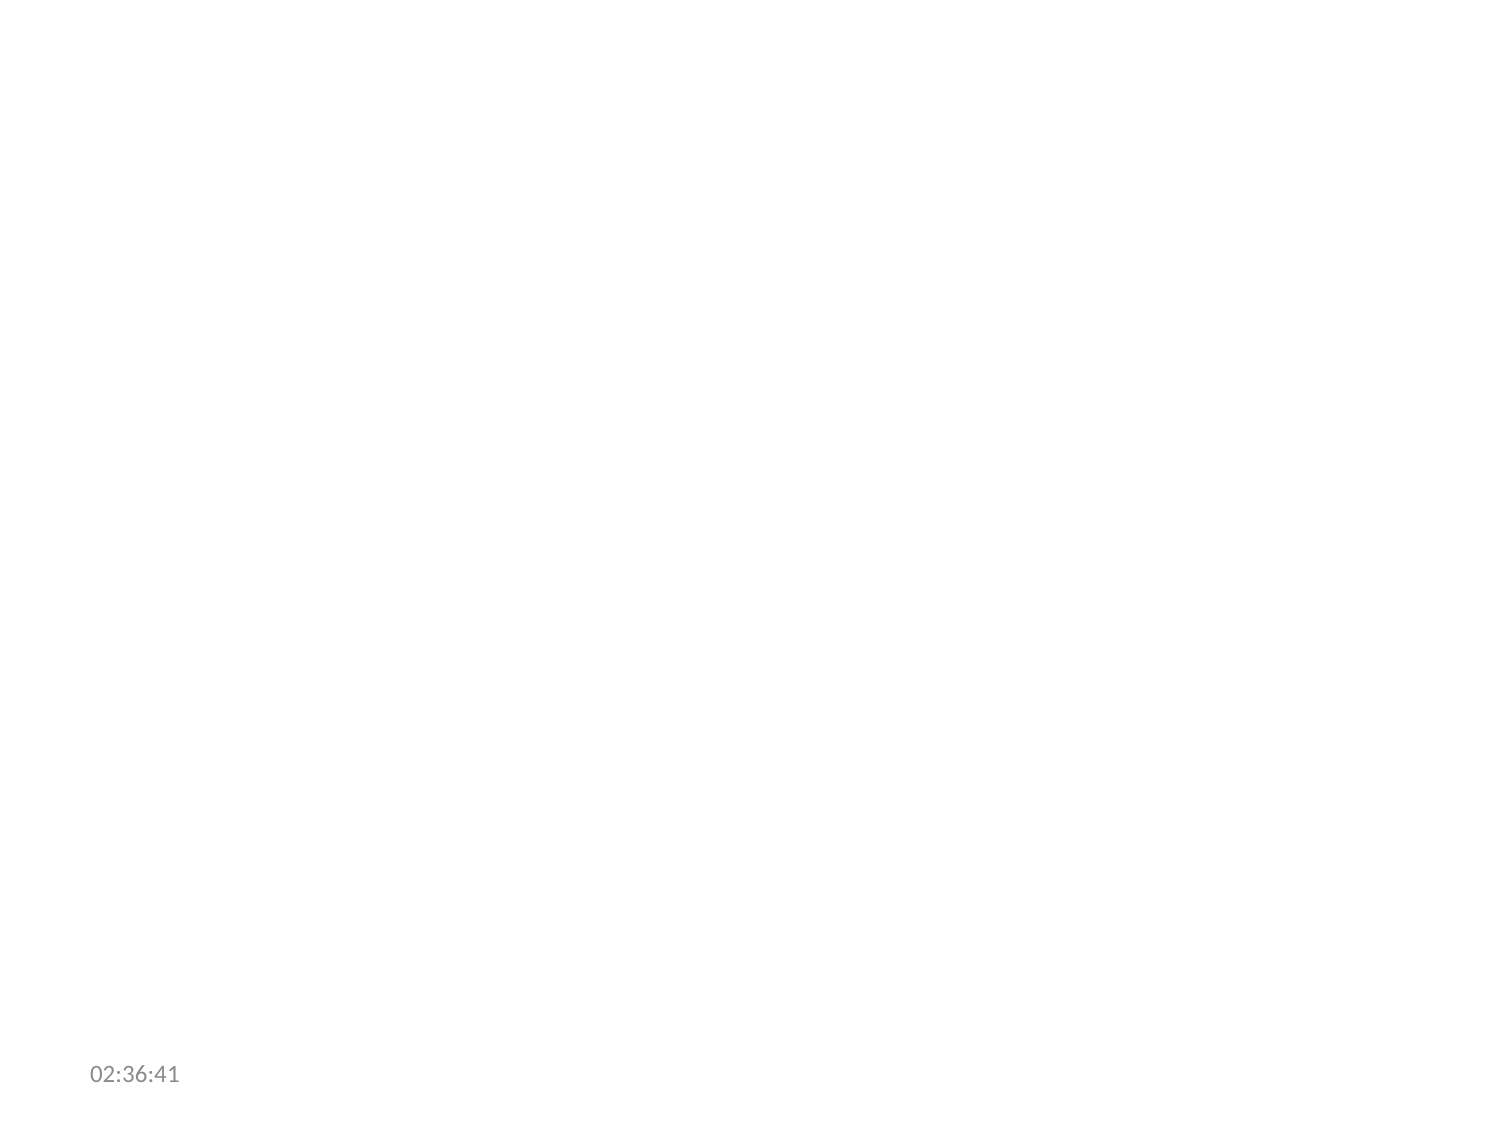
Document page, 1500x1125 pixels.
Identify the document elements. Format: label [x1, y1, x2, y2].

slide_number [75, 1042, 425, 1103]
